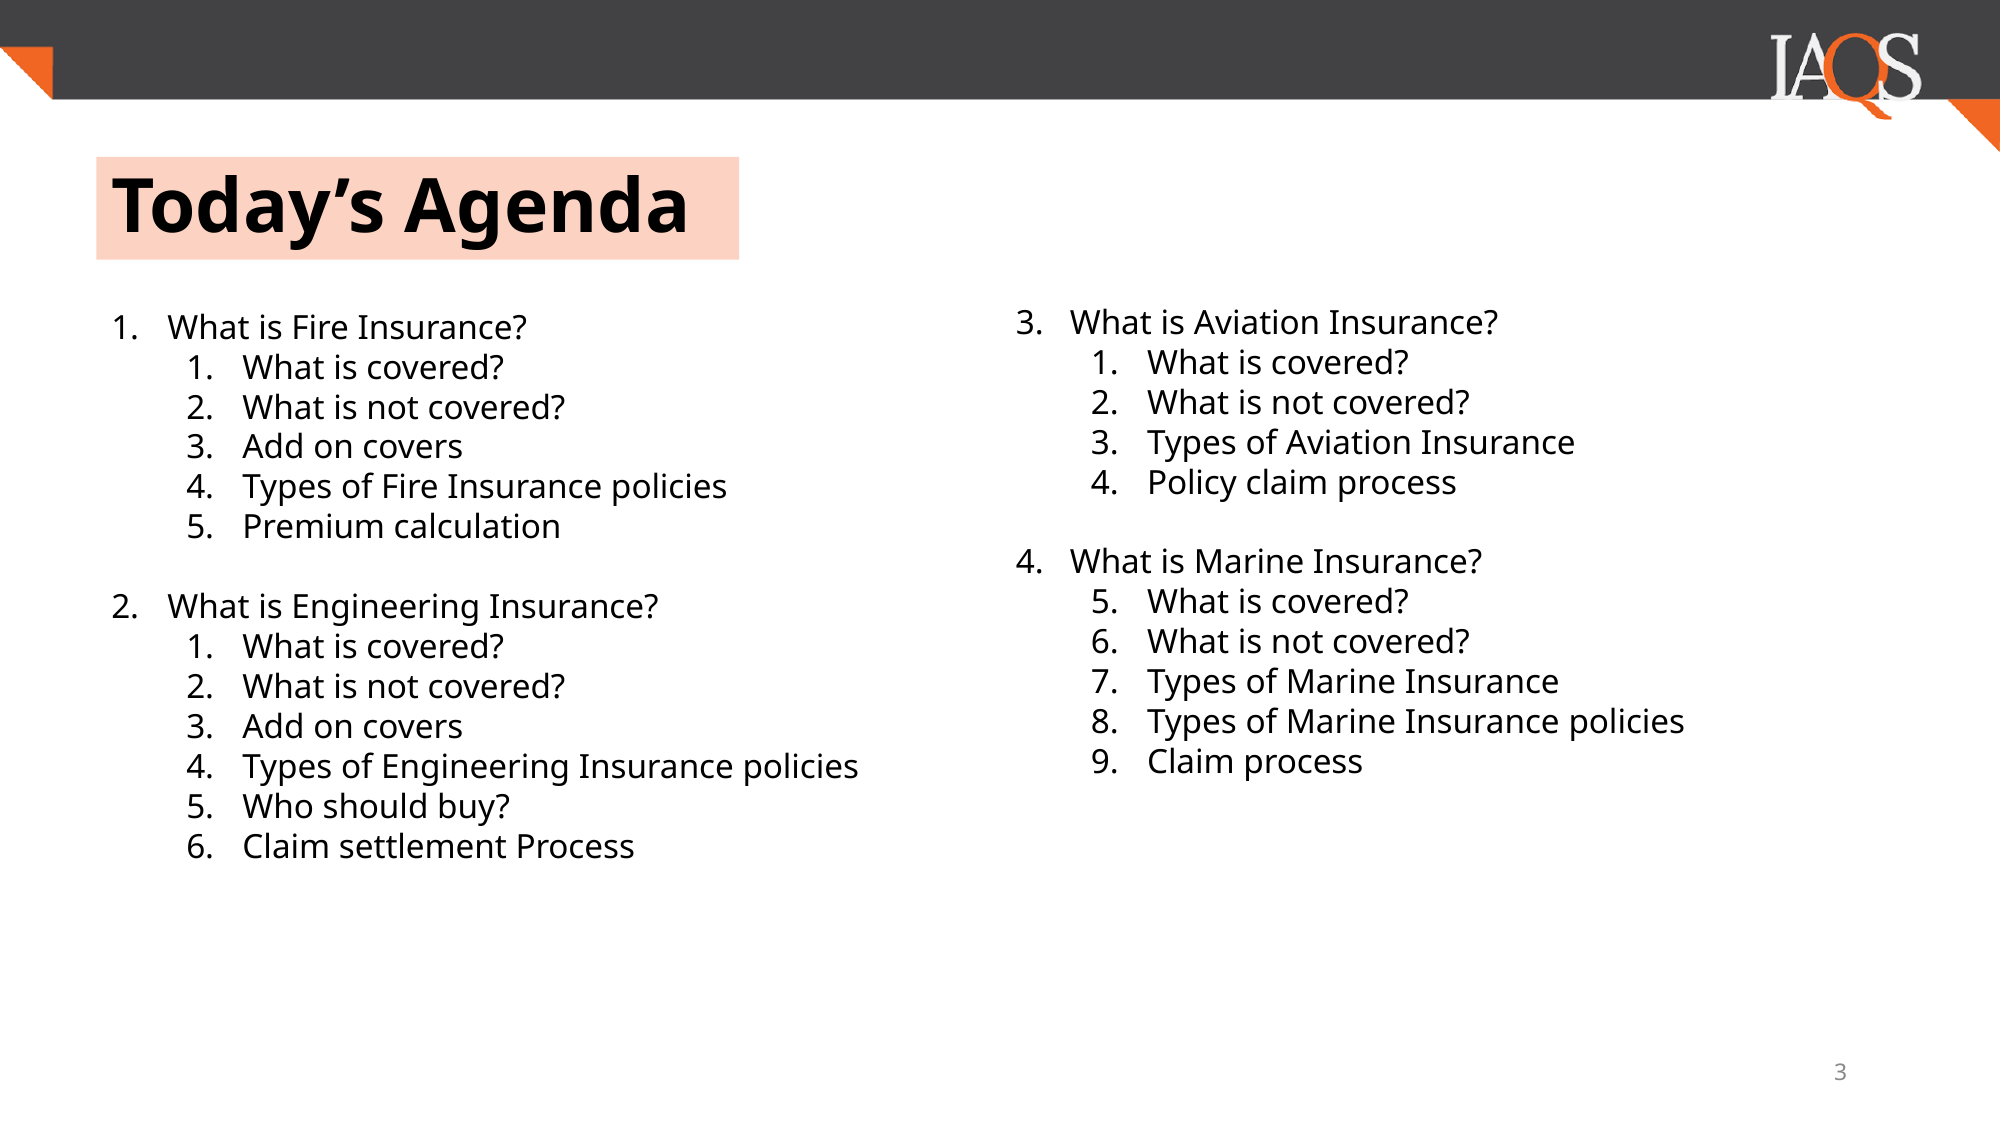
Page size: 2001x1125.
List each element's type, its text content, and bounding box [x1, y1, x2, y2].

picture [0, 0, 2000, 152]
text_box 3. What is Aviation Insurance? What is covered? What is not covered? Types of Aviation Insurance Policy claim process 4. What is Marine Insurance? What is covered? What is not covered? Types of Marine Insurance Types of Marine Insurance policies Claim process [1000, 293, 1825, 868]
title Today’s Agenda [96, 156, 740, 260]
text_box What is Fire Insurance? What is covered? What is not covered? Add on covers Types of Fire Insurance policies Premium calculation What is Engineering Insurance? What is covered? What is not covered? Add on covers Types of Engineering Insurance policies Who should buy? Claim settlement Process [96, 298, 898, 913]
slide_number ‹#› [1412, 1042, 1863, 1103]
